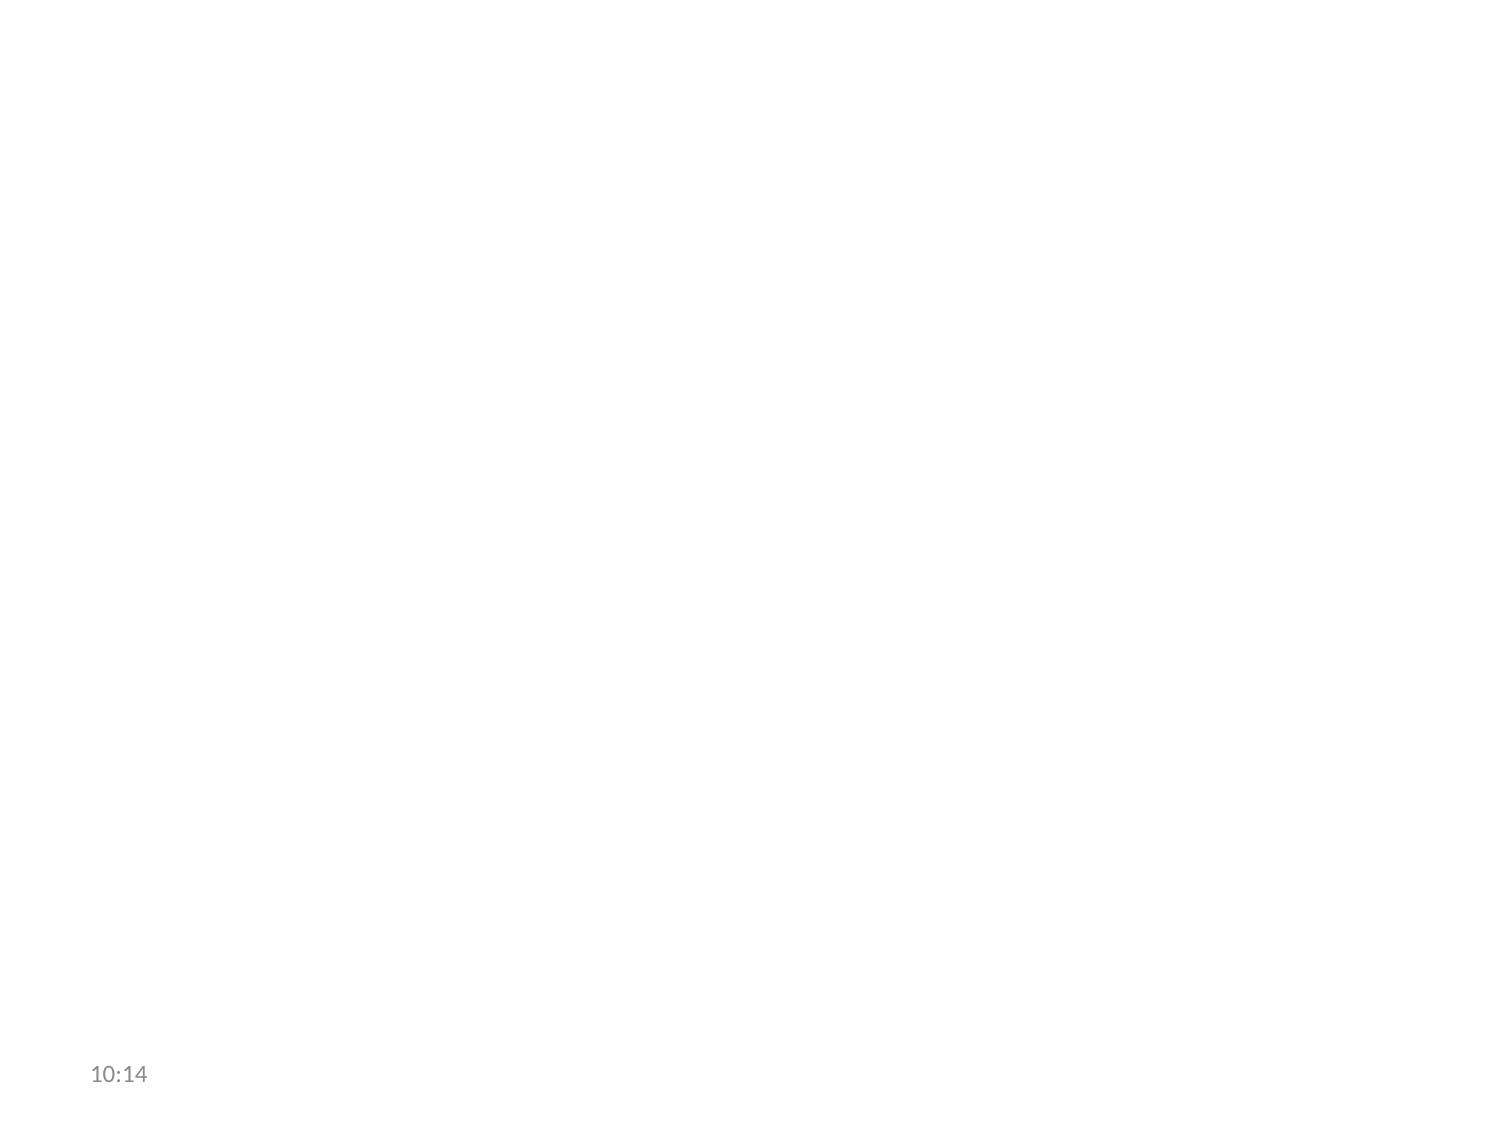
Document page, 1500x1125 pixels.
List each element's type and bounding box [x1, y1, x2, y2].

slide_number [75, 1042, 425, 1103]
